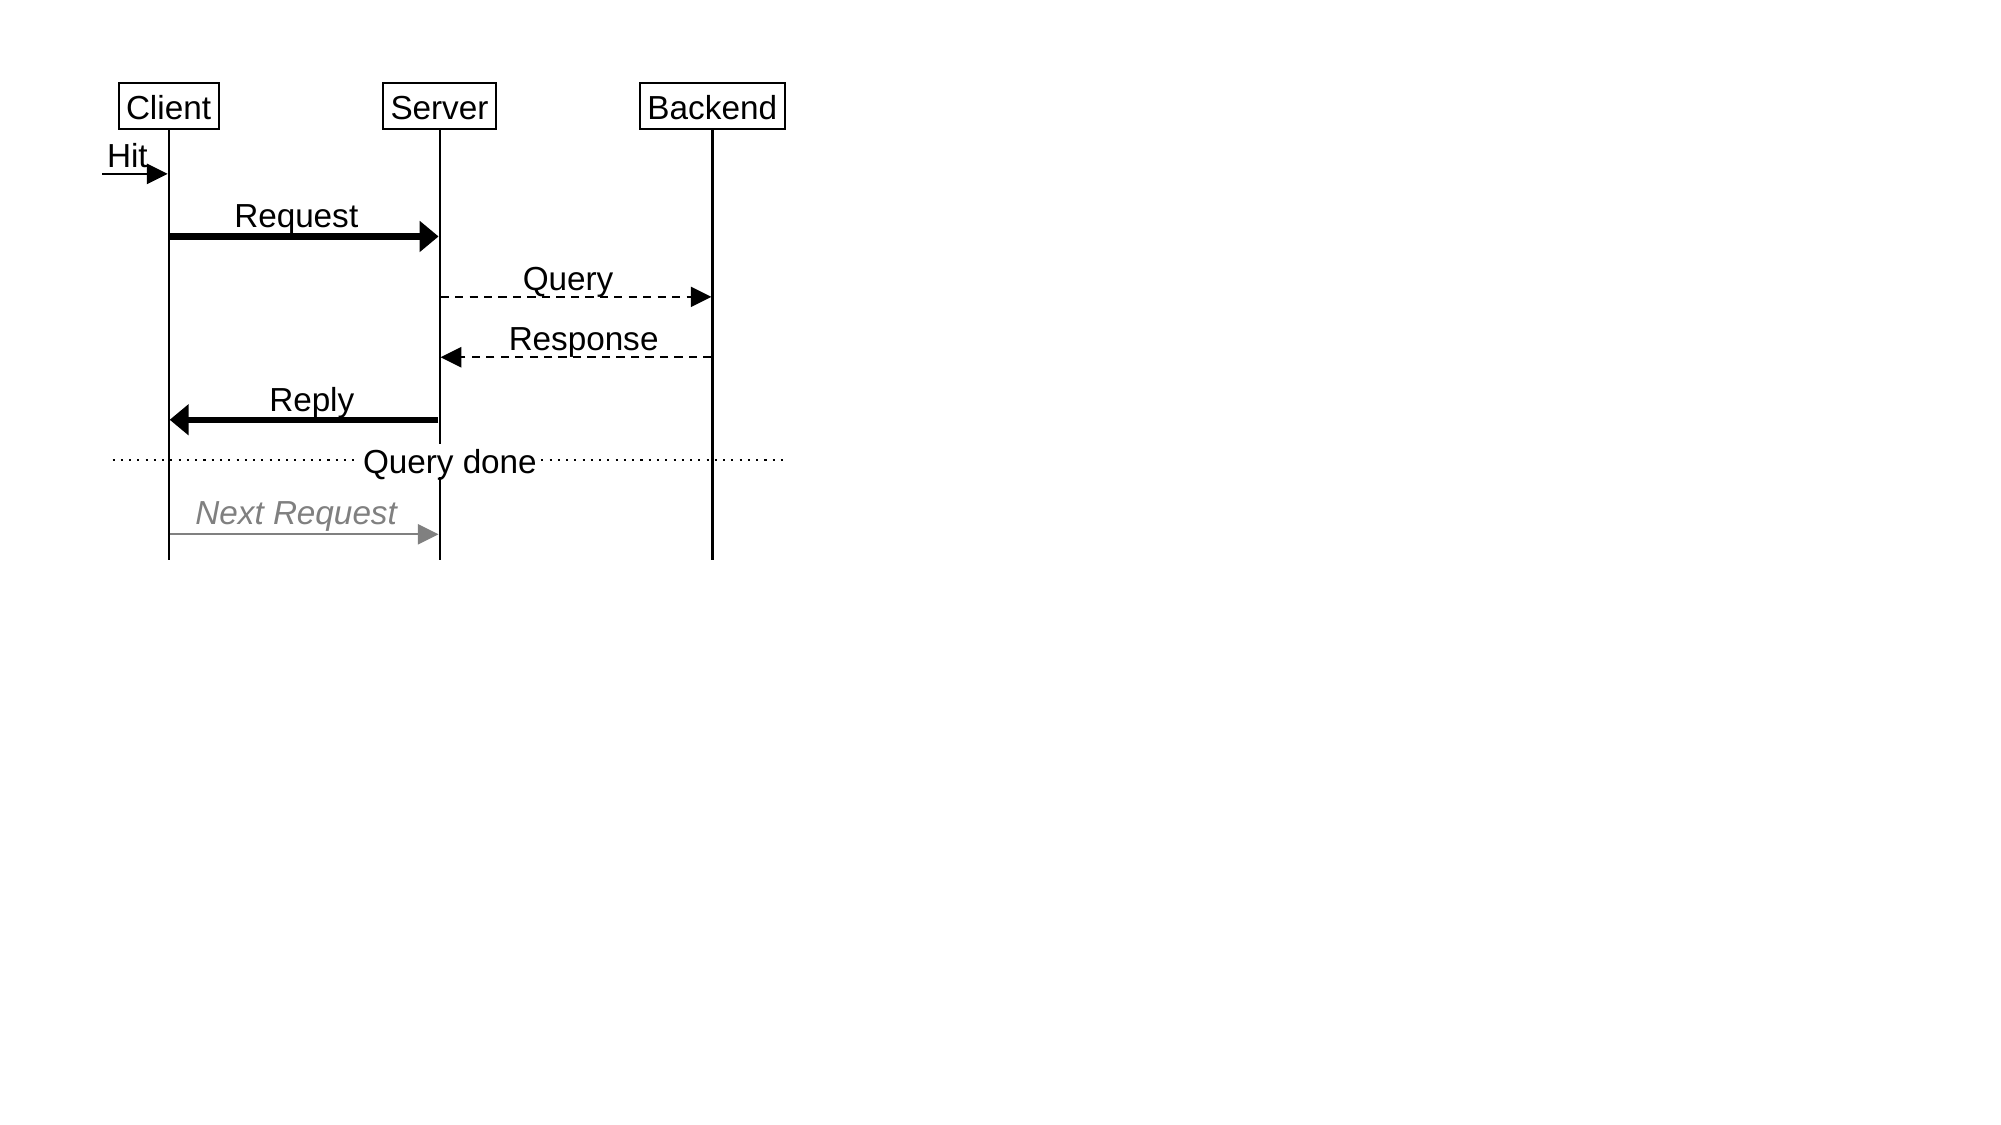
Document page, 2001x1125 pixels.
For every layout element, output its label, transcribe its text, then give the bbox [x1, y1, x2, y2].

text_box Client [118, 83, 219, 130]
text_box [74, 74, 828, 561]
text_box Response [506, 318, 661, 357]
text_box Server [383, 83, 496, 130]
text_box Next Request [193, 489, 400, 533]
text_box Reply [267, 379, 357, 417]
text_box Backend [639, 83, 786, 130]
text_box Query done [360, 441, 540, 480]
text_box Hit [105, 135, 150, 173]
text_box Query [520, 258, 616, 296]
text_box Request [232, 195, 361, 233]
